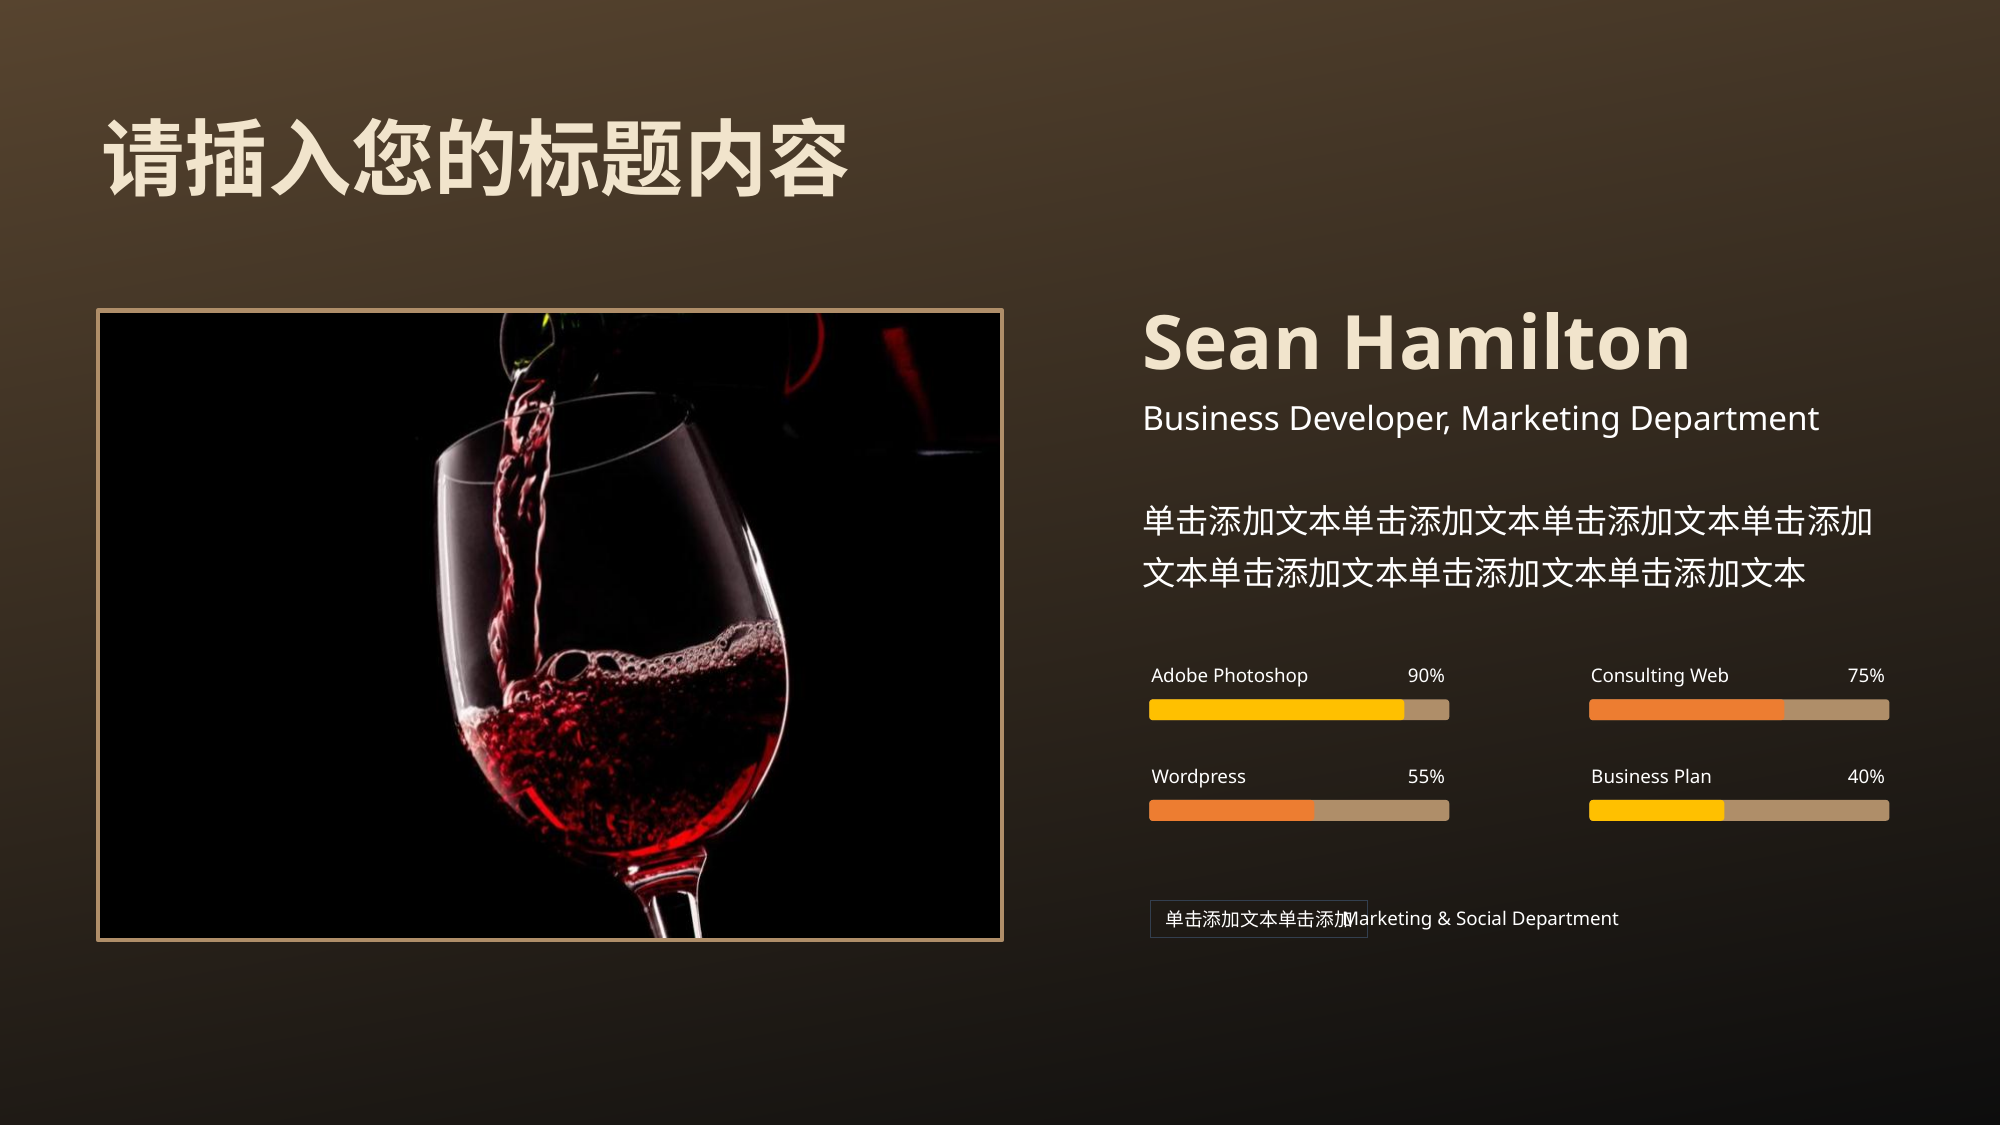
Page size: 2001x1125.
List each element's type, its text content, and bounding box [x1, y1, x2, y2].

text_box [1722, 798, 1891, 822]
text_box Marketing & Social Department [1327, 899, 1634, 937]
text_box 90% [1392, 656, 1460, 694]
text_box Wordpress [1136, 756, 1261, 795]
text_box Business Plan [1576, 756, 1727, 795]
text_box [1312, 798, 1451, 822]
text_box Sean Hamilton Business Developer, Marketing Department 单击添加文本单击添加文本单击添加文本单击添加文本单击添加文本单击添加文本单击添加文本 [1127, 260, 1892, 600]
text_box Consulting Web [1576, 656, 1745, 694]
text_box [1588, 798, 1726, 822]
text_box [1148, 698, 1406, 722]
text_box [1588, 698, 1786, 722]
picture [99, 312, 1000, 938]
text_box 40% [1832, 756, 1900, 795]
text_box [1782, 698, 1891, 722]
text_box 75% [1832, 656, 1900, 694]
text_box [1148, 798, 1316, 822]
text_box 请插入您的标题内容 [86, 98, 866, 214]
text_box [1402, 698, 1451, 722]
text_box 单击添加文本单击添加 [1150, 900, 1368, 938]
text_box Adobe Photoshop [1136, 656, 1324, 694]
text_box 55% [1392, 756, 1460, 795]
